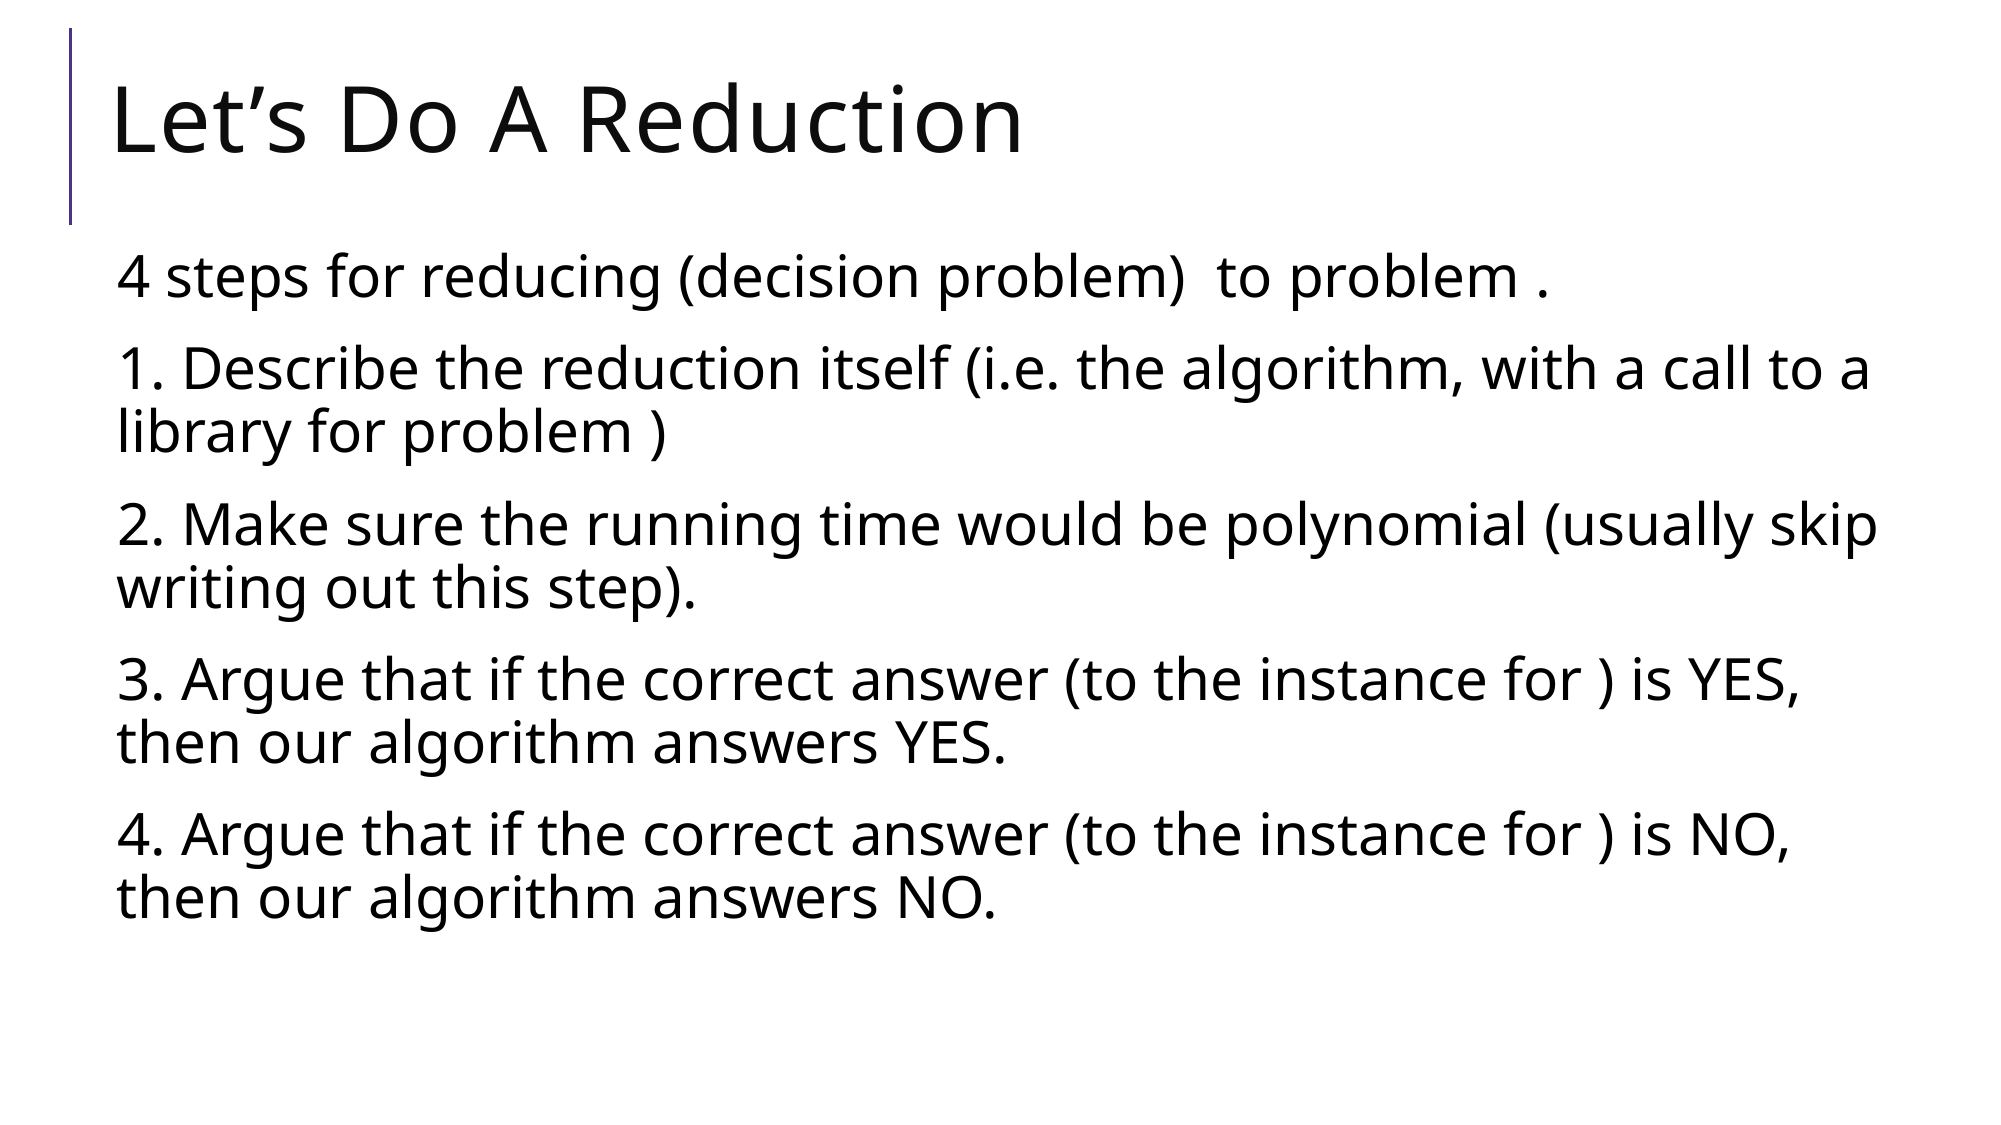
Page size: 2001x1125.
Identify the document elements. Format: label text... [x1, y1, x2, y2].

title Let’s Do A Reduction [94, 43, 1930, 210]
